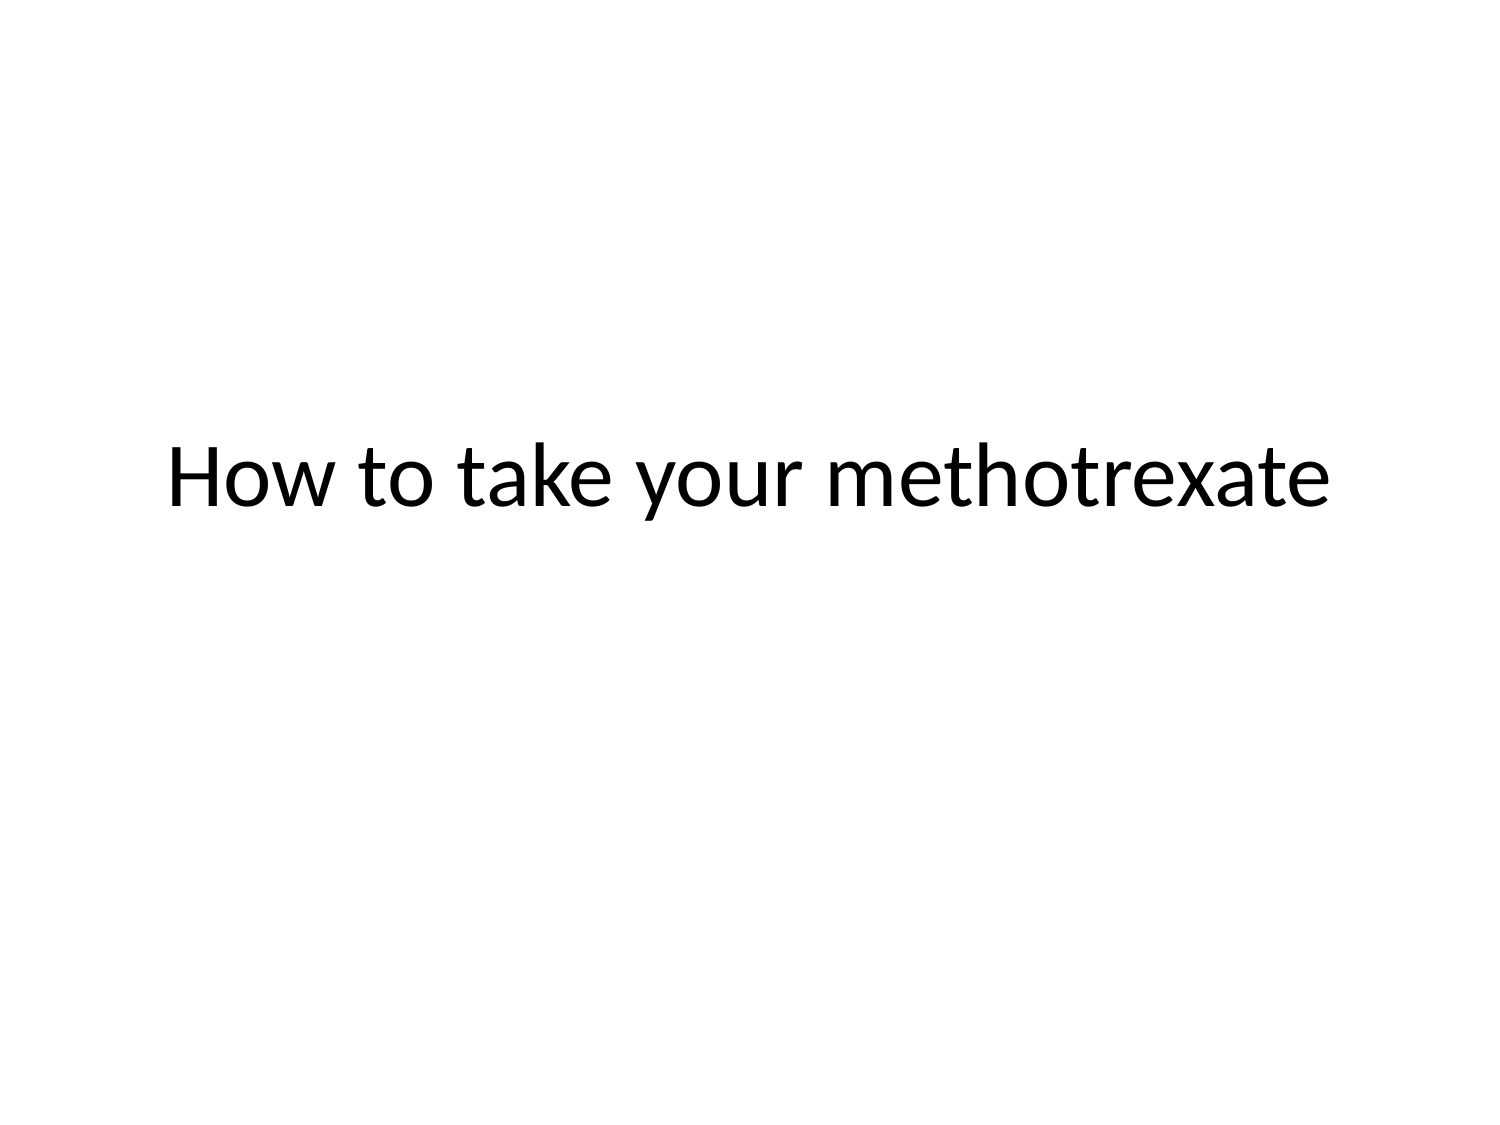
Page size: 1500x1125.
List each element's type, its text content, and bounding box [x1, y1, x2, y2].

title How to take your methotrexate [112, 349, 1388, 591]
